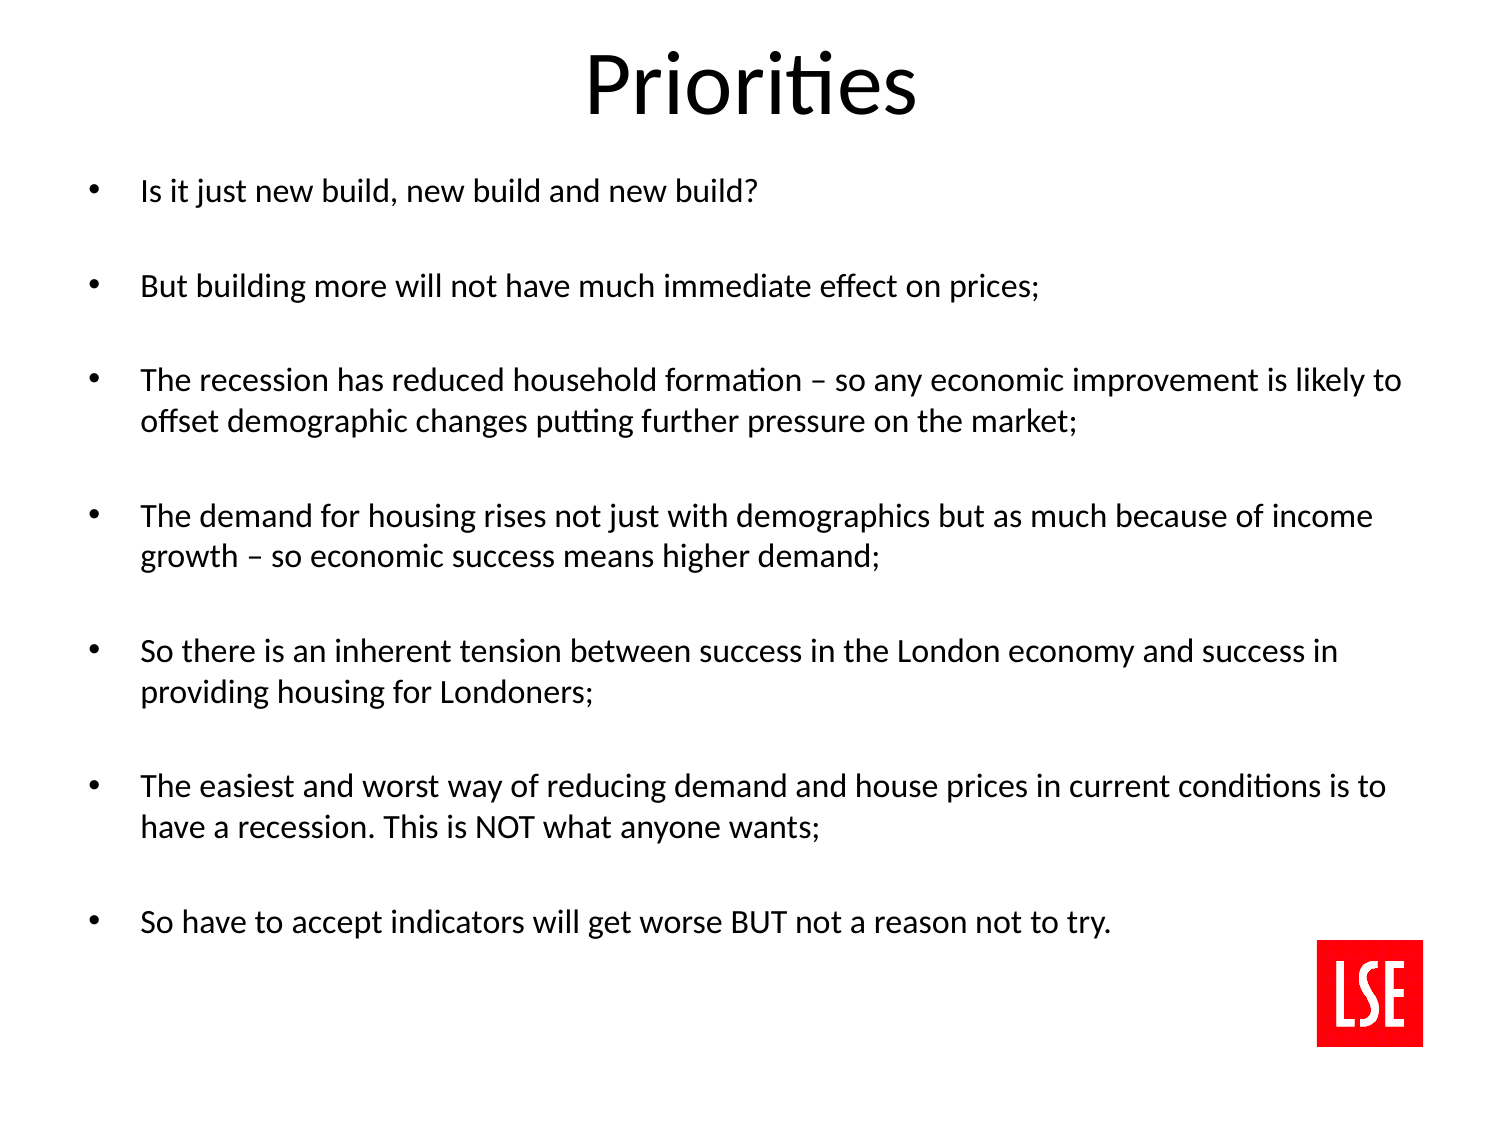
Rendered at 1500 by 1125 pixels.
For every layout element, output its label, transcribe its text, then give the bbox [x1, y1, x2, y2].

picture [1316, 940, 1424, 1047]
title Priorities [76, 0, 1427, 172]
list Is it just new build, new build and new build? But building more will not have much immediate effect on prices; The recession has reduced household formation – so any economic improvement is likely to offset demographic changes putting further pressure on the market; The demand for housing rises not just with demographics but as much because of income growth – so economic success means higher demand; So there is an inherent tension between success in the London economy and success in providing housing for Londoners; The easiest and worst way of reducing demand and house prices in current conditions is to have a recession. This is NOT what anyone wants; So have to accept indicators will get worse BUT not a reason not to try. [73, 160, 1424, 970]
